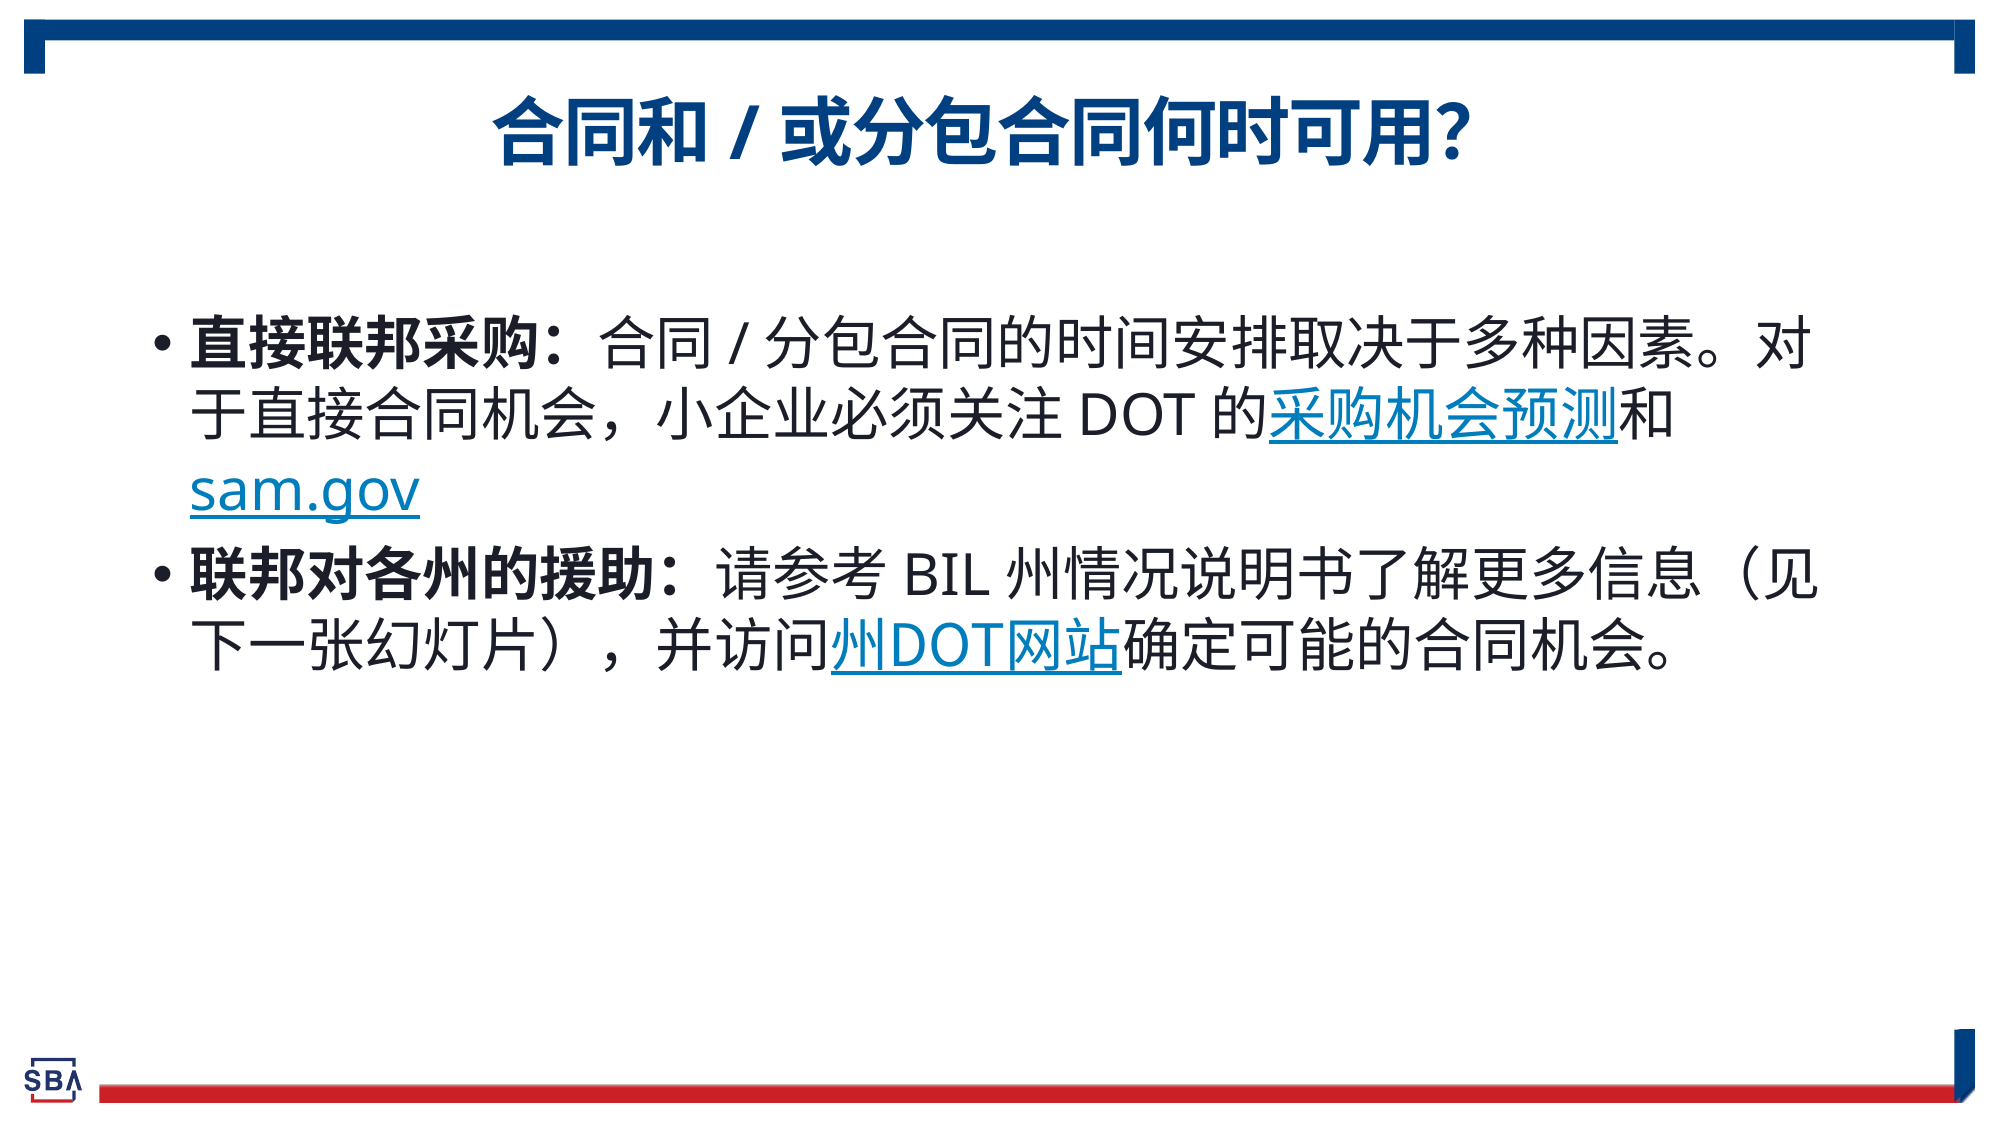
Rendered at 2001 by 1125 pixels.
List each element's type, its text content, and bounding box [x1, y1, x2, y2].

list 直接联邦采购：合同/分包合同的时间安排取决于多种因素。对于直接合同机会，小企业必须关注DOT的采购机会预测和sam.gov 联邦对各州的援助：请参考BIL州情况说明书了解更多信息（见下一张幻灯片），并访问州DOT网站确定可能的合同机会。 [137, 306, 1863, 1092]
title 合同和/或分包合同何时可用？ [137, 87, 1863, 186]
